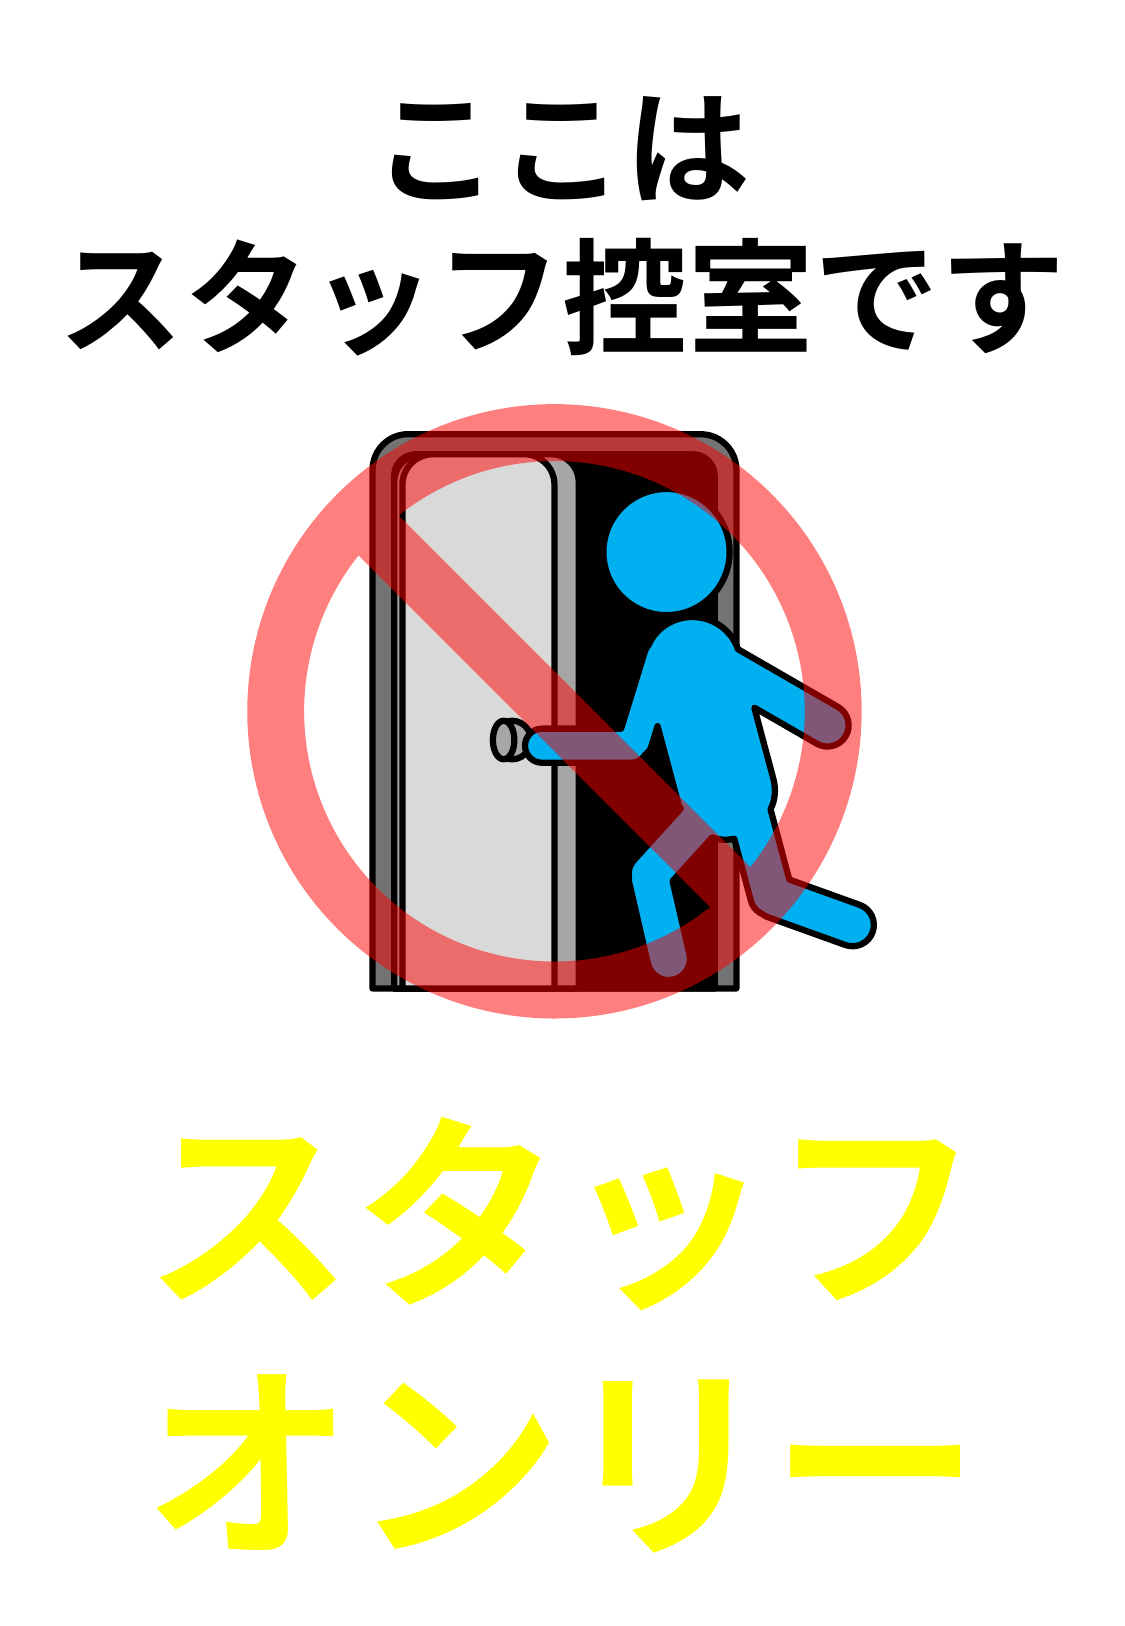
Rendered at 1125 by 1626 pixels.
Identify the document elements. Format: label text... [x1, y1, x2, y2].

text_box スタッフ オンリー [0, 1076, 1125, 1591]
text_box ここは スタッフ控室です [0, 62, 1125, 377]
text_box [246, 403, 875, 1019]
